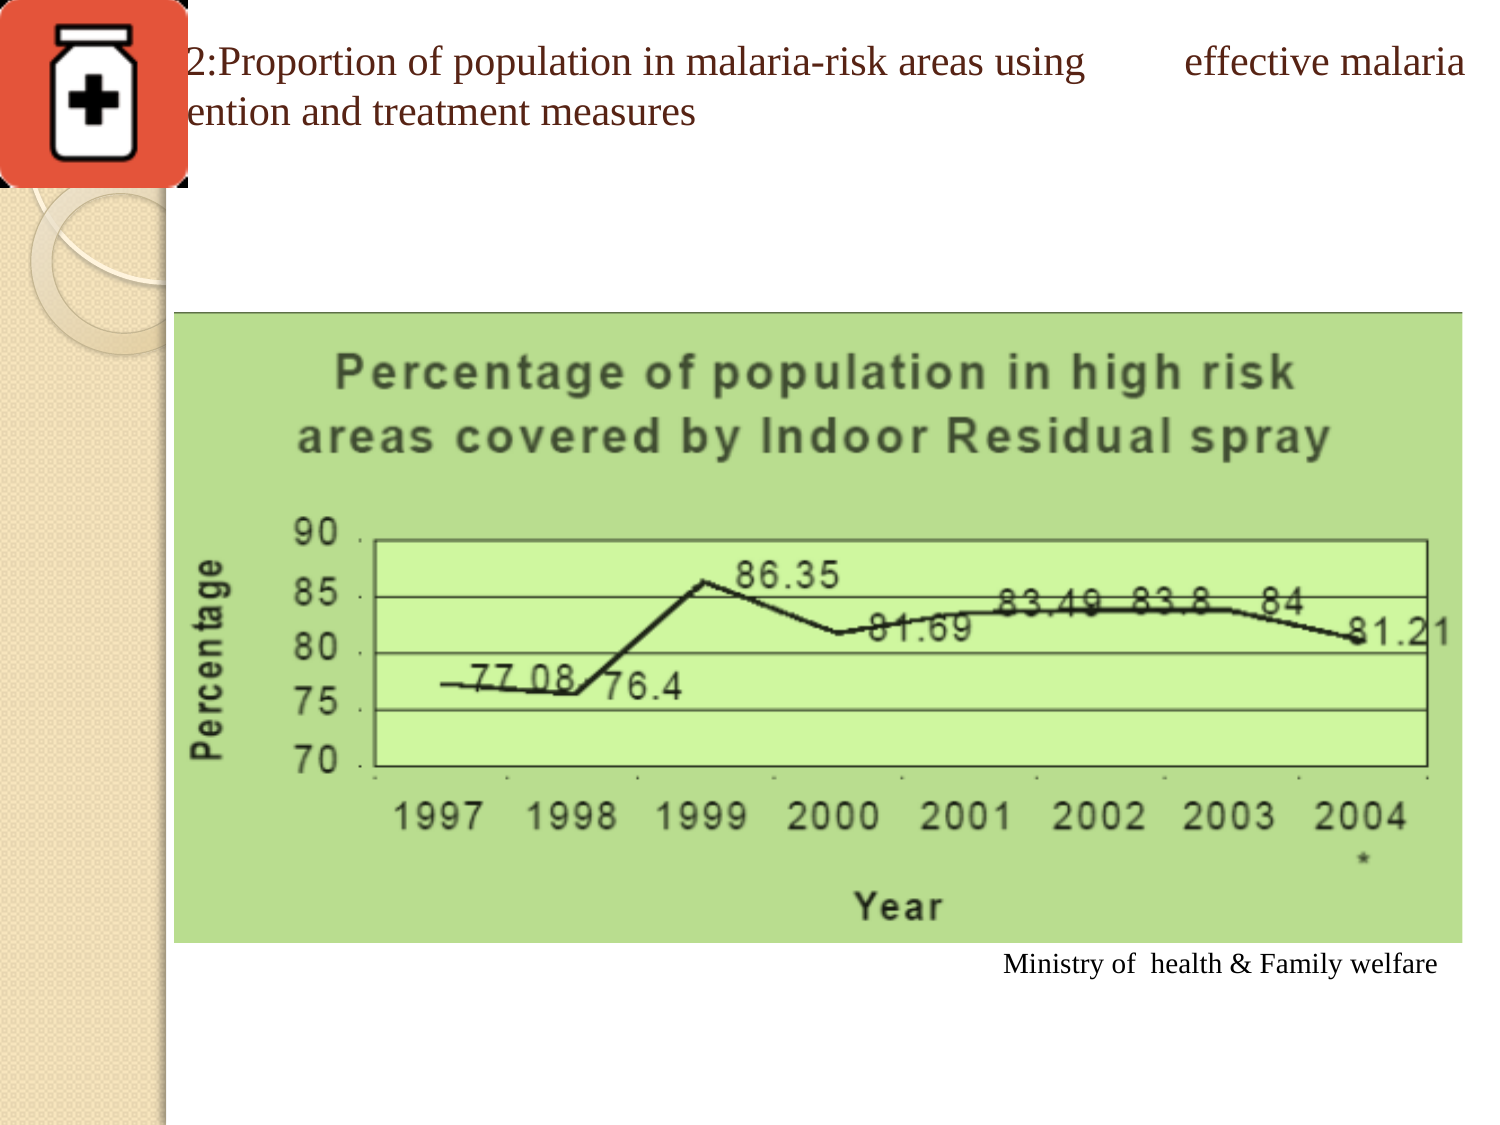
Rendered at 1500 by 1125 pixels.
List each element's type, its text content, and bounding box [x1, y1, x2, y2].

text_box Ministry of health & Family welfare [988, 956, 1454, 988]
title 22:Proportion of population in malaria-risk areas using effective malaria prevention and treatment measures [97, 24, 1500, 213]
picture [173, 312, 1463, 944]
picture [0, 0, 188, 188]
